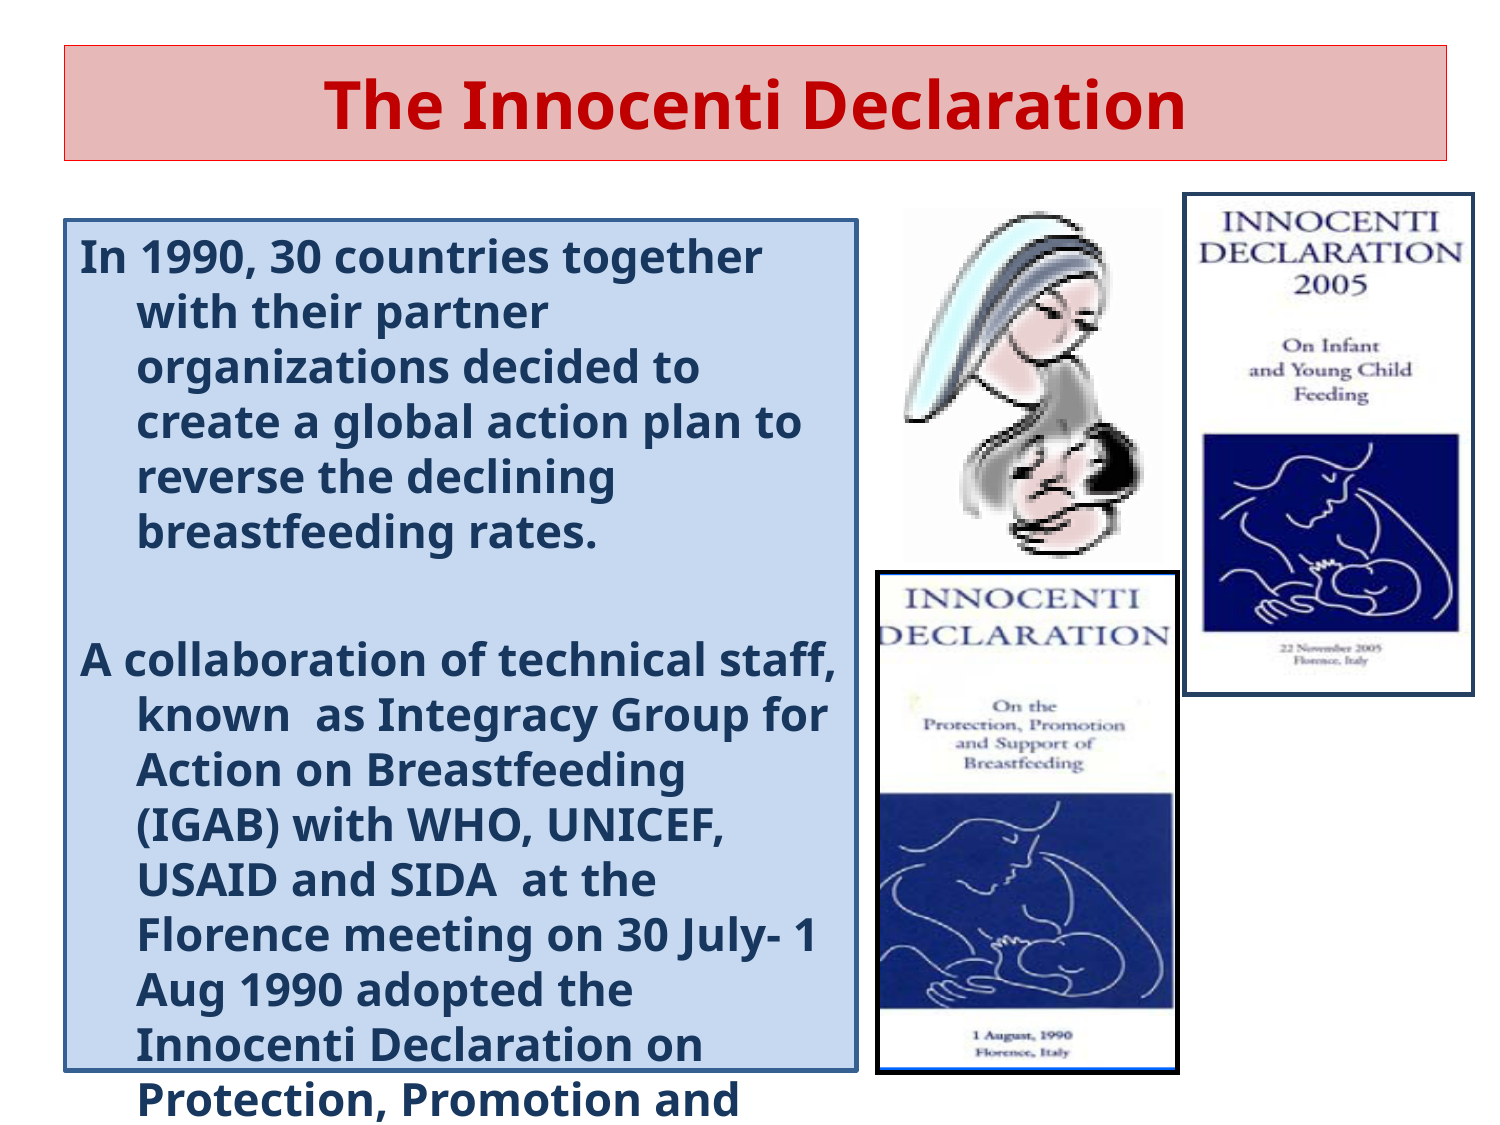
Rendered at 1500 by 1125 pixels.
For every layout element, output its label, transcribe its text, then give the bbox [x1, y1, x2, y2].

picture [903, 207, 1164, 563]
title The Innocenti Declaration [64, 45, 1447, 161]
picture [879, 574, 1176, 1071]
list In 1990, 30 countries together with their partner organizations decided to create a global action plan to reverse the declining breastfeeding rates. A collaboration of technical staff, known as Integracy Group for Action on Breastfeeding (IGAB) with WHO, UNICEF, USAID and SIDA at the Florence meeting on 30 July- 1 Aug 1990 adopted the Innocenti Declaration on Protection, Promotion and Support of Breastfeeding. [64, 219, 857, 1071]
picture [1186, 196, 1471, 693]
